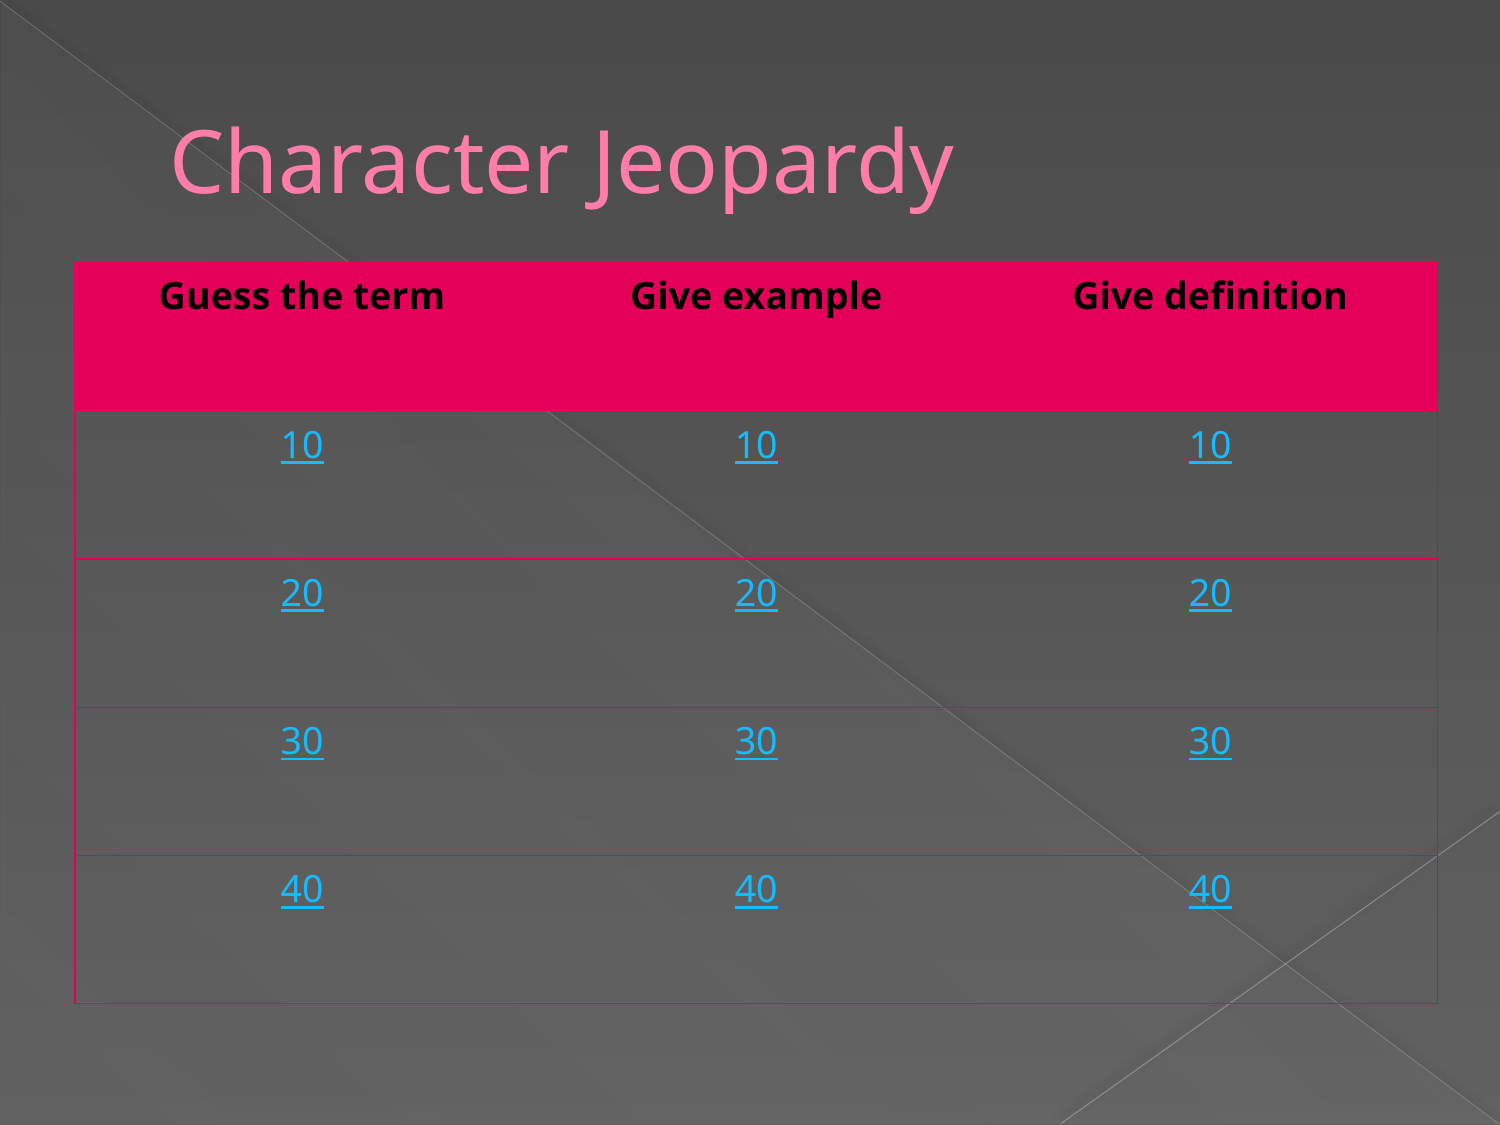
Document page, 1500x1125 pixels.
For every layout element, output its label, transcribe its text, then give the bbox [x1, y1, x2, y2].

table_cell 30 [983, 708, 1437, 855]
table_header Give example [529, 263, 983, 410]
table_cell 40 [983, 856, 1437, 1003]
table_cell 10 [983, 411, 1437, 558]
table_cell 20 [983, 560, 1437, 707]
table_cell 40 [529, 856, 983, 1003]
table_cell 10 [529, 411, 983, 558]
table_cell 30 [529, 708, 983, 855]
title Character Jeopardy [75, 43, 1425, 262]
table_cell 20 [529, 560, 983, 707]
table_header Give definition [983, 263, 1437, 410]
table_cell 10 [76, 411, 529, 558]
table_header Guess the term [76, 263, 529, 410]
table_cell 30 [76, 708, 529, 855]
table_cell 40 [76, 856, 529, 1003]
table_cell 20 [76, 560, 529, 707]
